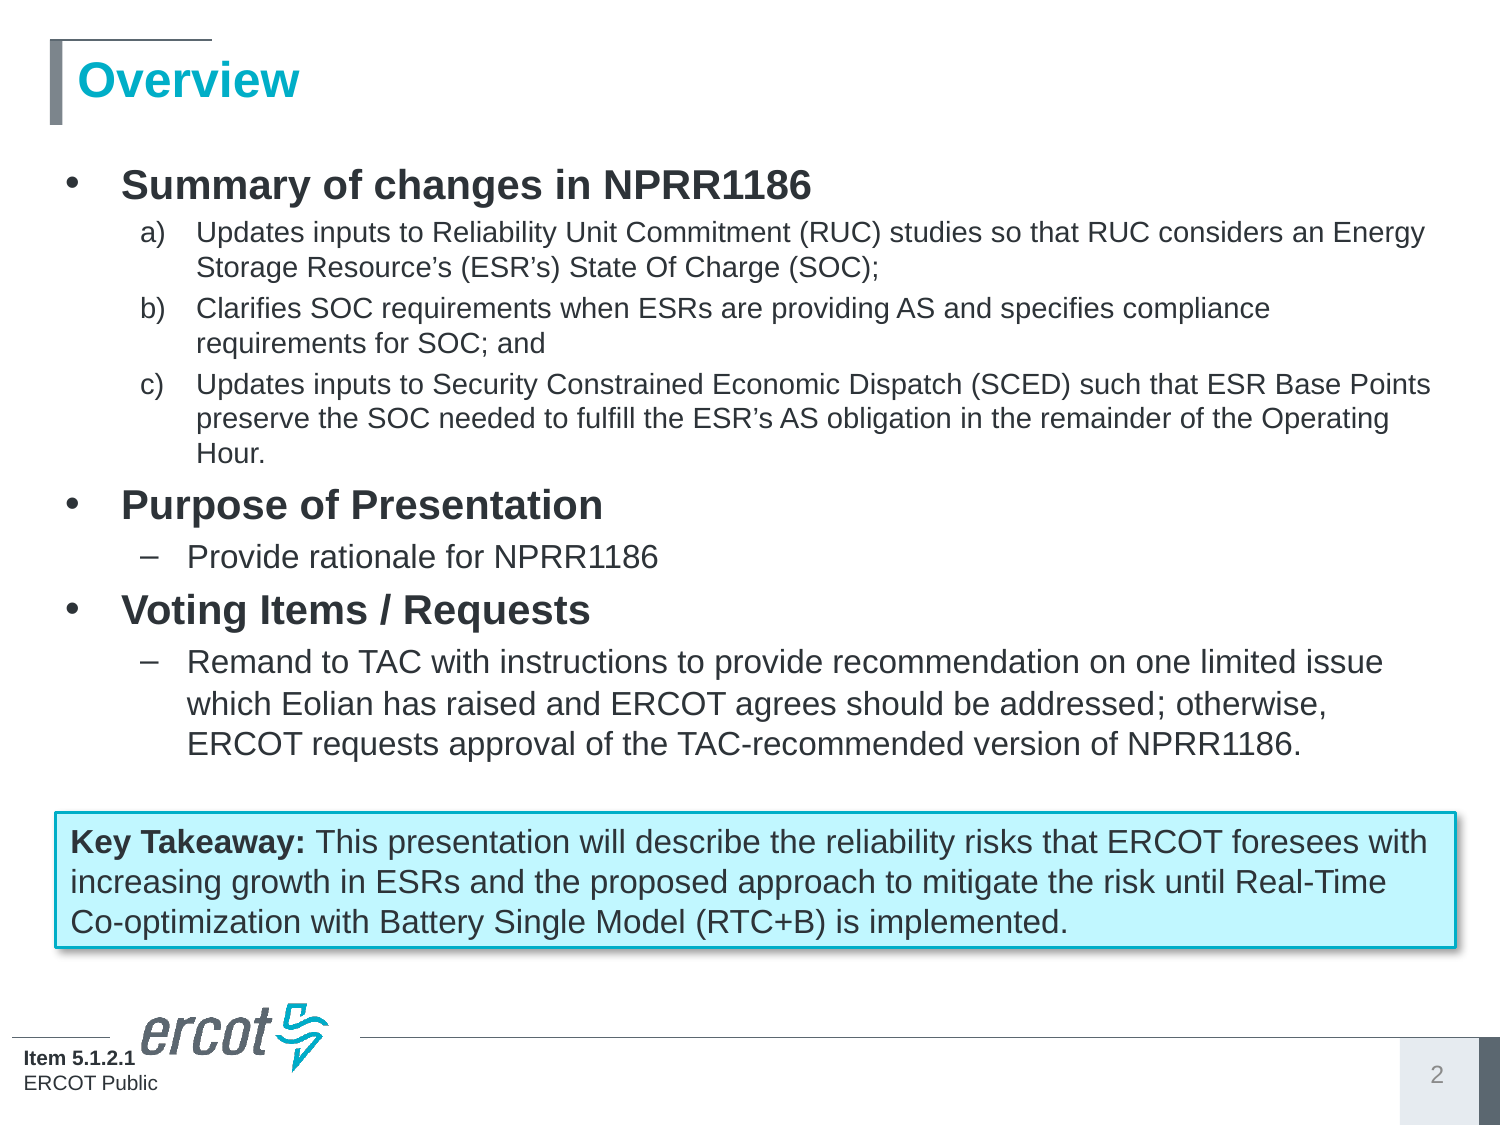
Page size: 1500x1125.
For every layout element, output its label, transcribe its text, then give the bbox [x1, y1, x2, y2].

list Summary of changes in NPRR1186 Updates inputs to Reliability Unit Commitment (RUC) studies so that RUC considers an Energy Storage Resource’s (ESR’s) State Of Charge (SOC); Clarifies SOC requirements when ESRs are providing AS and specifies compliance requirements for SOC; and Updates inputs to Security Constrained Economic Dispatch (SCED) such that ESR Base Points preserve the SOC needed to fulfill the ESR’s AS obligation in the remainder of the Operating Hour. Purpose of Presentation Provide rationale for NPRR1186 Voting Items / Requests Remand to TAC with instructions to provide recommendation on one limited issue which Eolian has raised and ERCOT agrees should be addressed; otherwise, ERCOT requests approval of the TAC-recommended version of NPRR1186. [50, 149, 1450, 500]
slide_number 2 [1387, 1048, 1488, 1098]
picture [137, 999, 332, 1075]
title Overview [62, 39, 1450, 134]
text_box Key Takeaway: This presentation will describe the reliability risks that ERCOT foresees with increasing growth in ESRs and the proposed approach to mitigate the risk until Real-Time Co-optimization with Battery Single Model (RTC+B) is implemented. [55, 812, 1456, 948]
